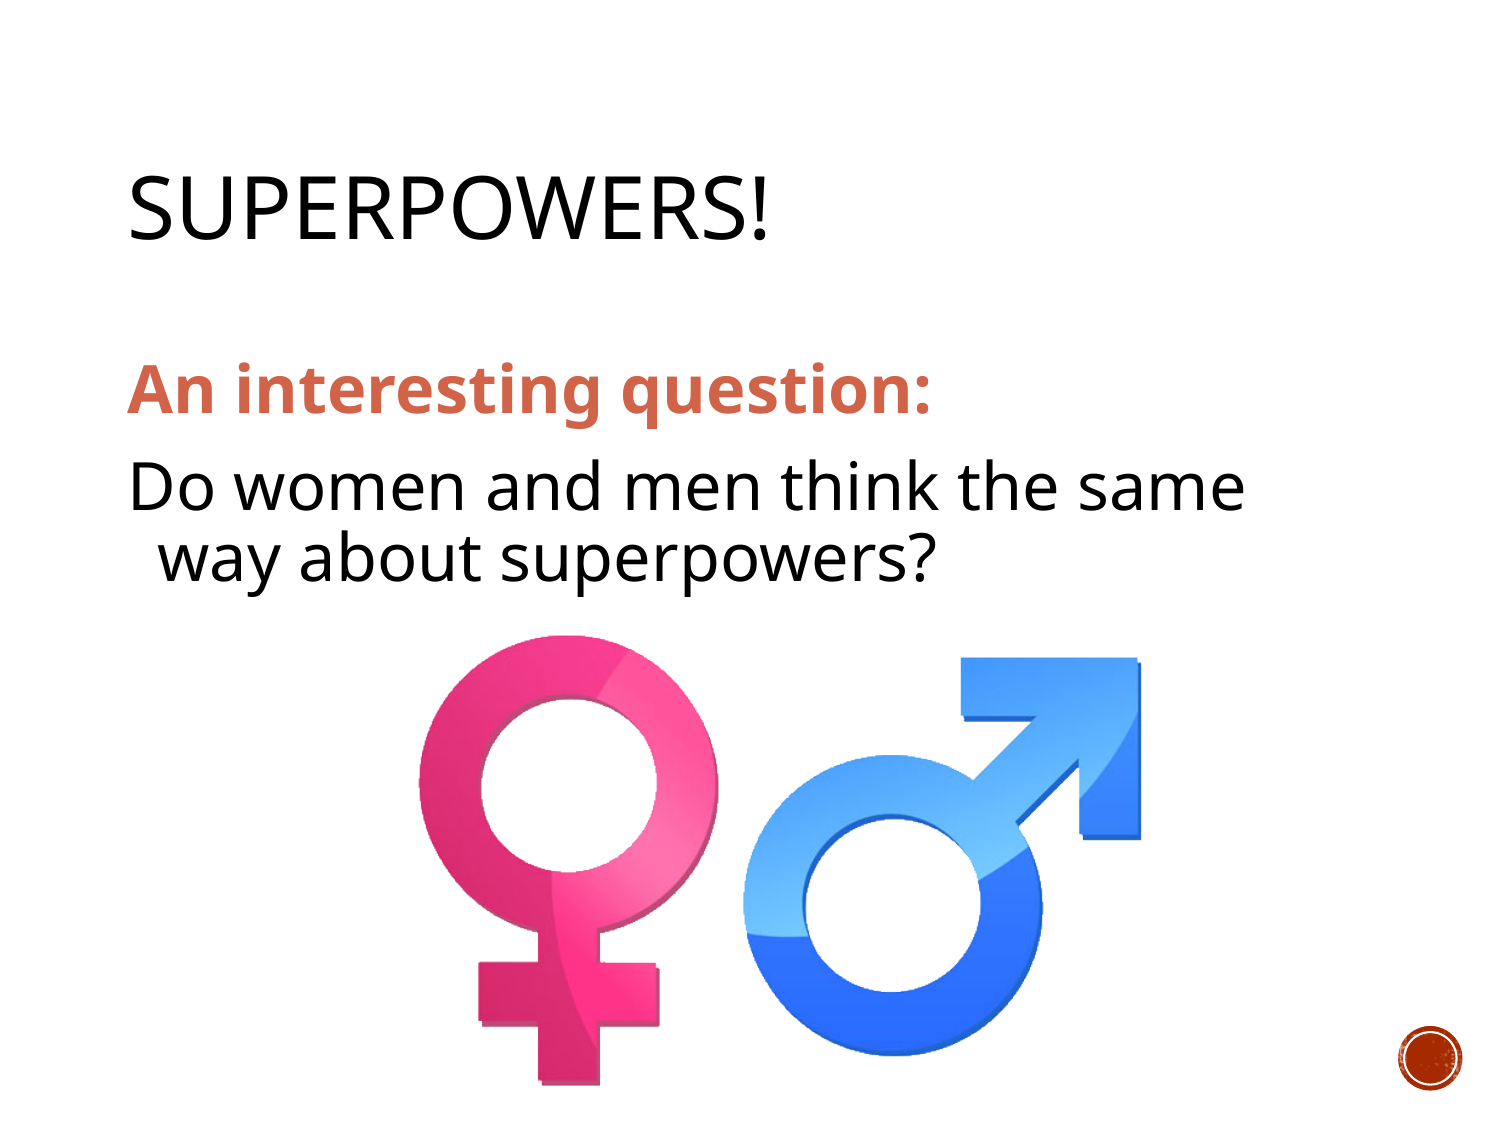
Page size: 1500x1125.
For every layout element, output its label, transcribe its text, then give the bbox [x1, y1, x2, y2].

list An interesting question: Do women and men think the same way about superpowers? [112, 348, 1388, 1013]
picture [400, 622, 1161, 1125]
title Superpowers! [112, 79, 1388, 344]
